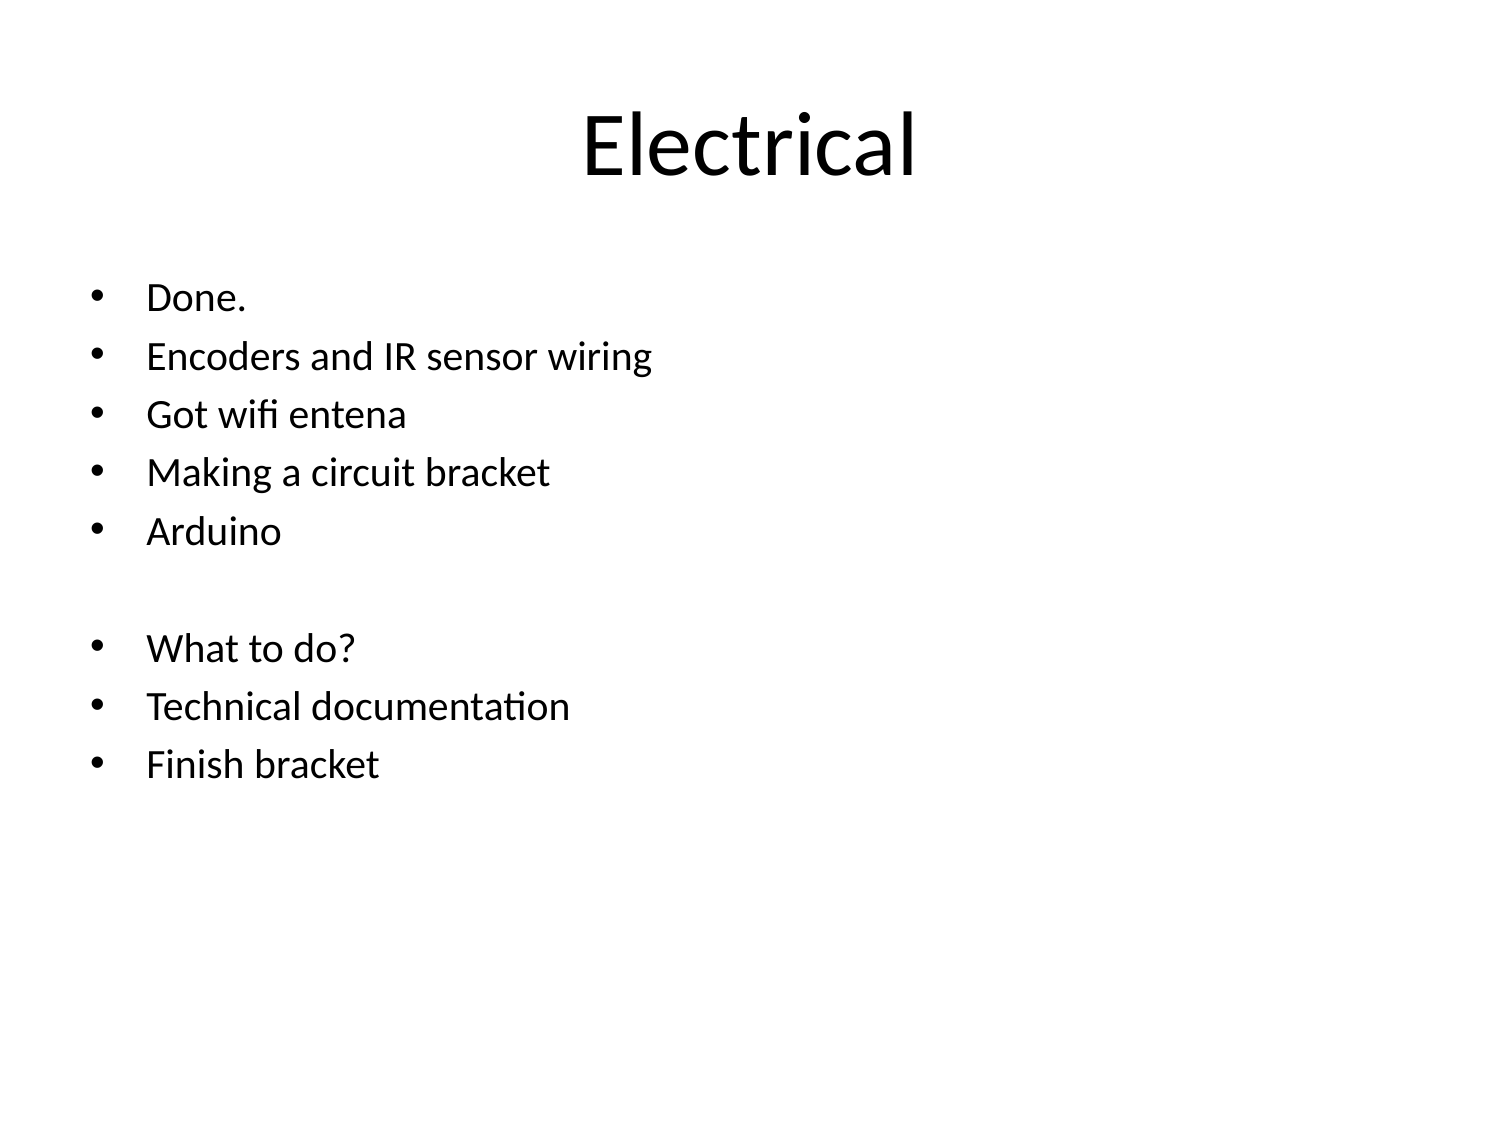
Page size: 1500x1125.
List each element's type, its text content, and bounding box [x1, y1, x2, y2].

list Done. Encoders and IR sensor wiring Got wifi entena Making a circuit bracket Arduino What to do? Technical documentation Finish bracket [75, 262, 1425, 1005]
title Electrical [75, 45, 1425, 233]
